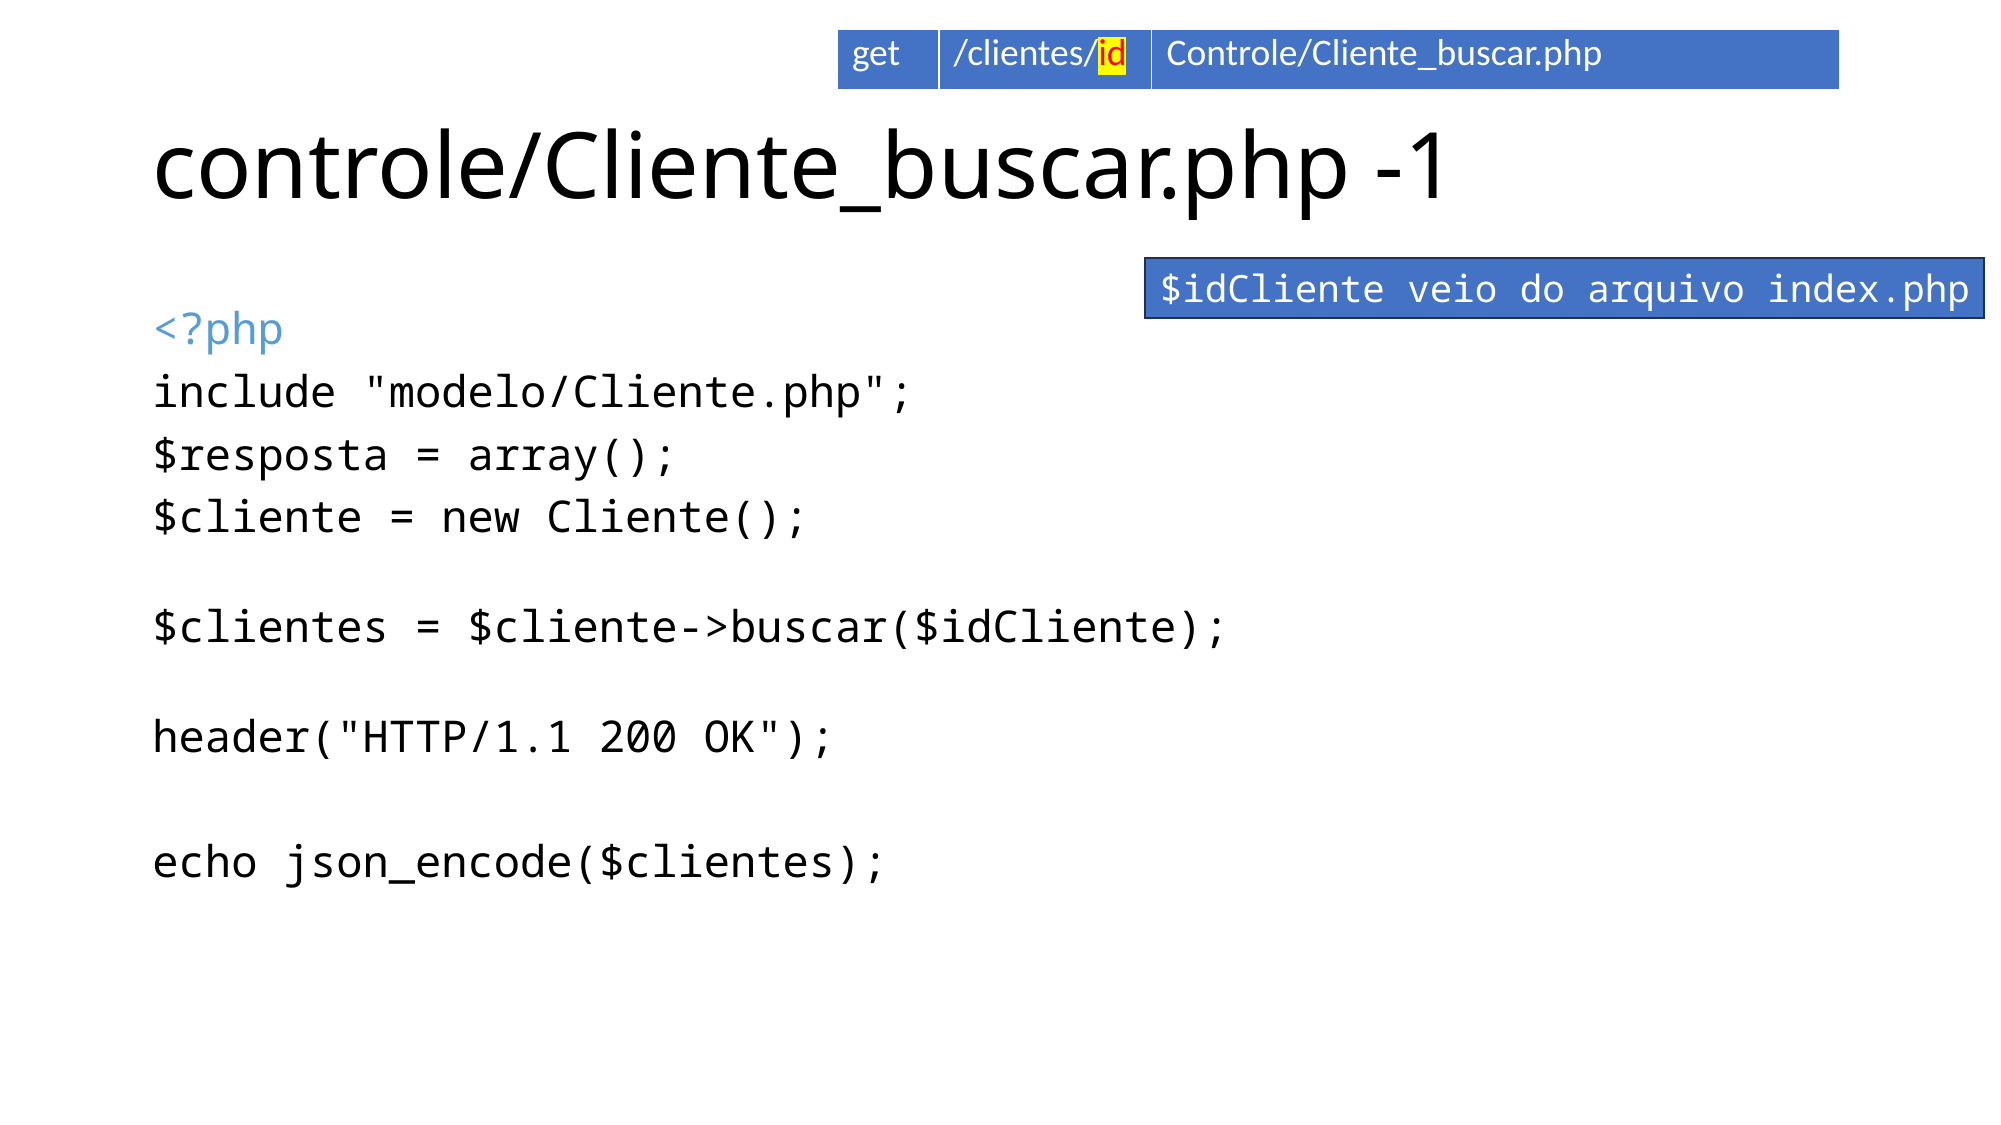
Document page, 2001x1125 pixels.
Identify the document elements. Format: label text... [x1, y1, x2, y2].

table_header Controle/Cliente_buscar.php [1152, 30, 1839, 89]
table_header /clientes/id [940, 30, 1151, 89]
table_header get [838, 30, 938, 89]
list <?php include "modelo/Cliente.php"; $resposta = array(); $cliente = new Cliente(); $clientes = $cliente->buscar($idCliente); header("HTTP/1.1 200 OK"); echo json_encode($clientes); [137, 299, 1863, 1014]
text_box $idCliente veio do arquivo index.php [1144, 257, 1985, 319]
title controle/Cliente_buscar.php -1 [137, 59, 1863, 278]
